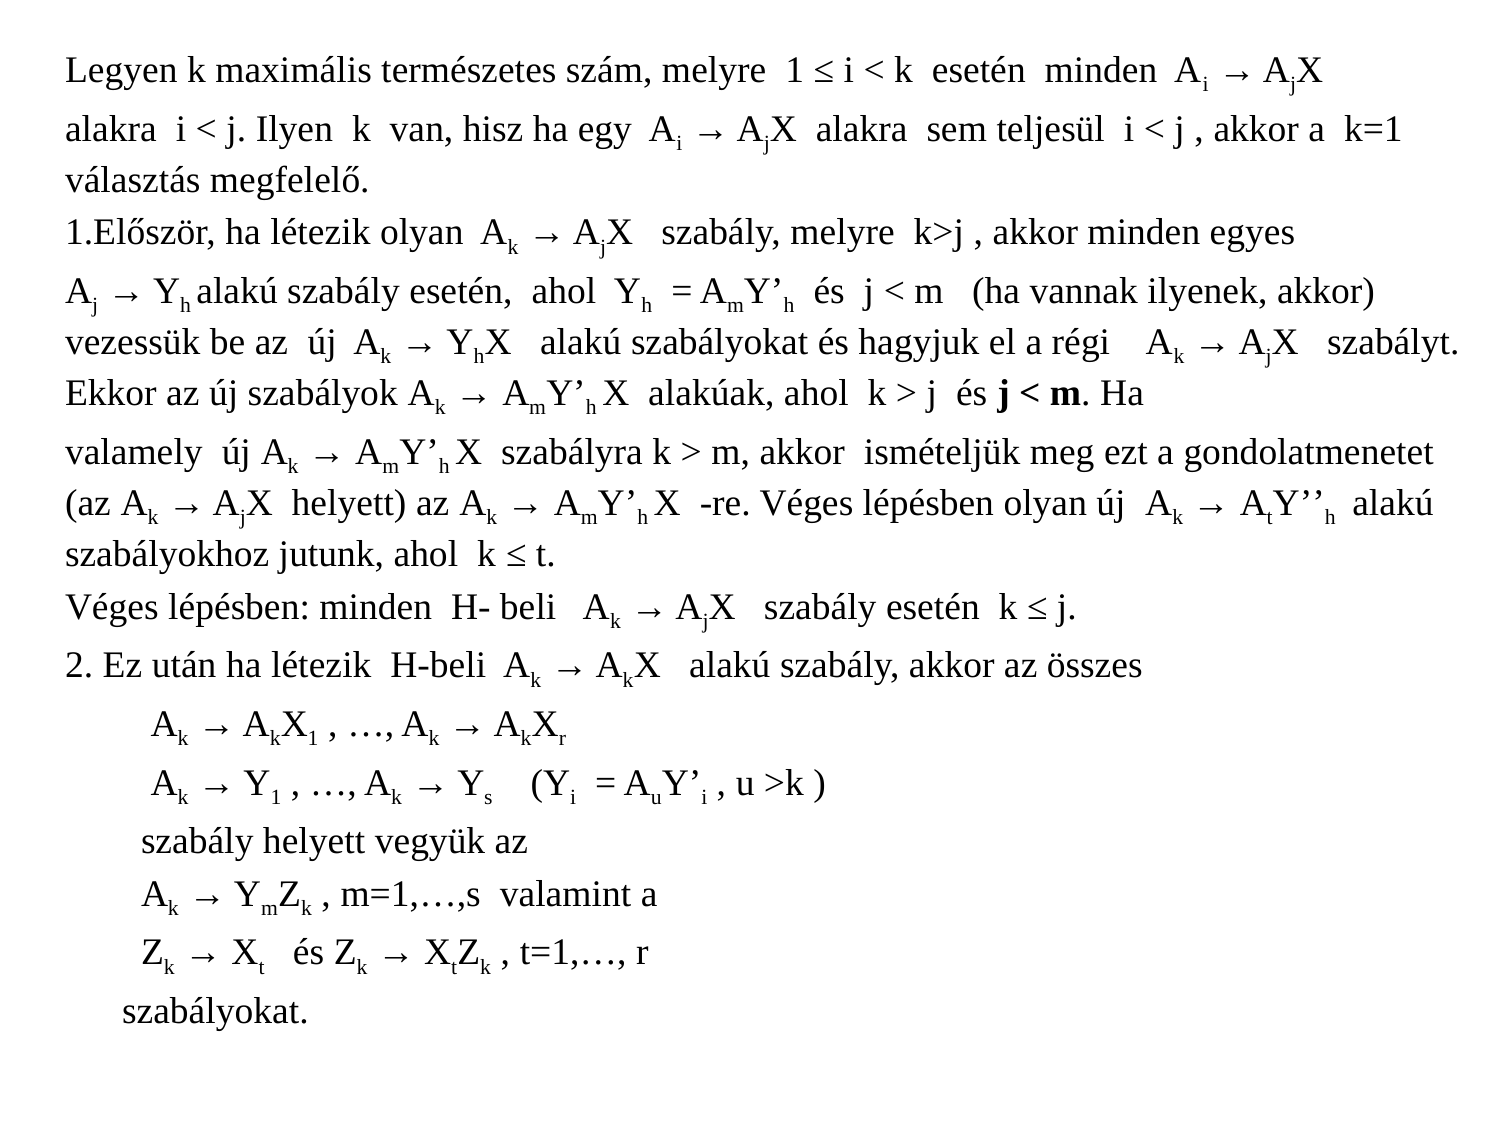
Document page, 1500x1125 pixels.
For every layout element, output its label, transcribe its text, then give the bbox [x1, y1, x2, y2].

list Legyen k maximális természetes szám, melyre 1 ≤ i < k esetén minden Ai → AjX alakra i < j. Ilyen k van, hisz ha egy Ai → AjX alakra sem teljesül i < j , akkor a k=1 választás megfelelő. 1.Először, ha létezik olyan Ak → AjX szabály, melyre k>j , akkor minden egyes Aj → Yh alakú szabály esetén, ahol Yh = AmY’h és j < m (ha vannak ilyenek, akkor) vezessük be az új Ak → YhX alakú szabályokat és hagyjuk el a régi Ak → AjX szabályt. Ekkor az új szabályok Ak → AmY’h X alakúak, ahol k > j és j < m. Ha valamely új Ak → AmY’h X szabályra k > m, akkor ismételjük meg ezt a gondolatmenetet (az Ak → AjX helyett) az Ak → AmY’h X -re. Véges lépésben olyan új Ak → AtY’’h alakú szabályokhoz jutunk, ahol k ≤ t. Véges lépésben: minden H- beli Ak → AjX szabály esetén k ≤ j. 2. Ez után ha létezik H-beli Ak → AkX alakú szabály, akkor az összes Ak → AkX1 , …, Ak → AkXr Ak → Y1 , …, Ak → Ys (Yi = AuY’i , u >k ) szabály helyett vegyük az Ak → YmZk , m=1,…,s valamint a Zk → Xt és Zk → XtZk , t=1,…, r szabályokat. [50, 37, 1500, 1125]
